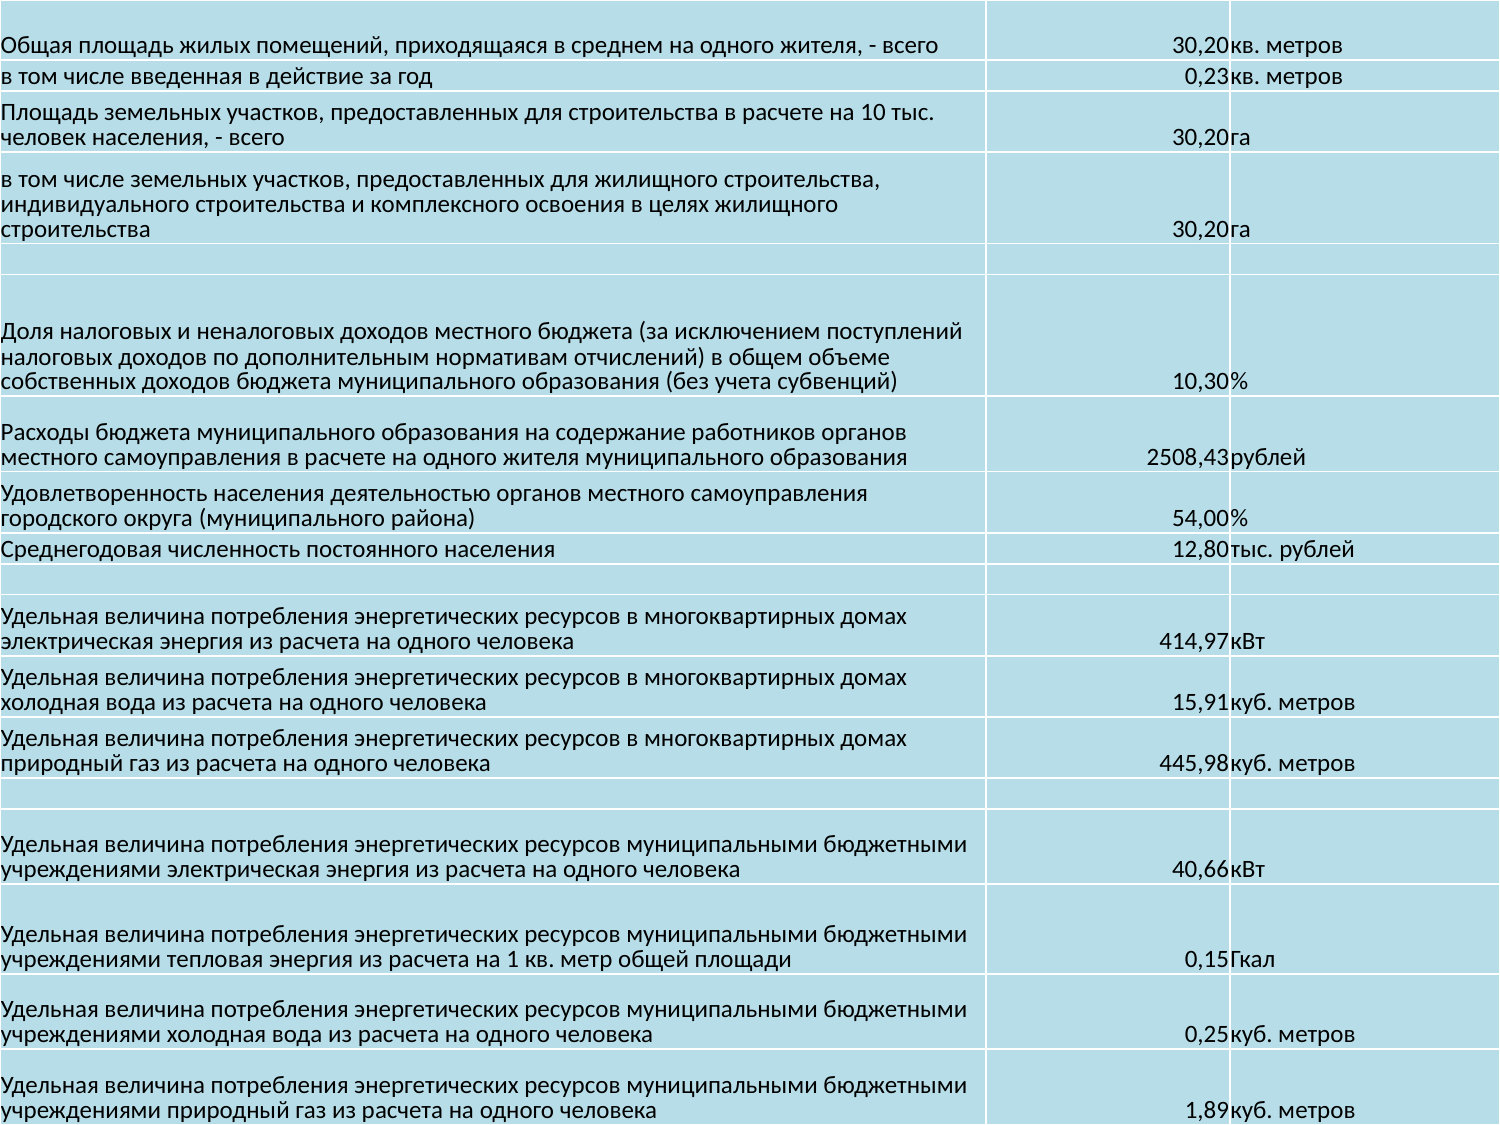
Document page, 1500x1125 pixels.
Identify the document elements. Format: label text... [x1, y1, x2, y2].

table_cell 40,66 [987, 810, 1229, 883]
table_cell % [1231, 472, 1499, 532]
table_cell 10,30 [987, 275, 1229, 395]
table_cell Среднегодовая численность постоянного населения [1, 534, 985, 563]
table_cell Удовлетворенность населения деятельностью органов местного самоуправления городского округа (муниципального района) [1, 472, 985, 532]
table_cell Расходы бюджета муниципального образования на содержание работников органов местного самоуправления в расчете на одного жителя муниципального образования [1, 397, 985, 471]
table_cell [1231, 244, 1499, 274]
table_cell [1231, 565, 1499, 594]
table_cell Гкал [1231, 885, 1499, 973]
table_cell куб. метров [1231, 718, 1499, 777]
table_cell 54,00 [987, 472, 1229, 532]
table_header 30,20 [987, 1, 1229, 59]
table_cell 0,23 [987, 61, 1229, 90]
table_cell [1, 779, 985, 808]
table_cell 30,20 [987, 92, 1229, 151]
table_cell Доля налоговых и неналоговых доходов местного бюджета (за исключением поступлений налоговых доходов по дополнительным нормативам отчислений) в общем объеме собственных доходов бюджета муниципального образования (без учета субвенций) [1, 275, 985, 395]
table_cell кв. метров [1231, 61, 1499, 90]
table_cell 0,25 [987, 975, 1229, 1048]
table_cell тыс. рублей [1231, 534, 1499, 563]
table_cell 2508,43 [987, 397, 1229, 471]
table_cell 1,89 [987, 1050, 1229, 1124]
table_cell 0,15 [987, 885, 1229, 973]
table_cell Удельная величина потребления энергетических ресурсов в многоквартирных домах природный газ из расчета на одного человека [1, 718, 985, 777]
table_cell [1, 565, 985, 594]
table_cell Удельная величина потребления энергетических ресурсов в многоквартирных домах холодная вода из расчета на одного человека [1, 657, 985, 716]
table_cell кВт [1231, 810, 1499, 883]
table_cell в том числе введенная в действие за год [1, 61, 985, 90]
table_cell 445,98 [987, 718, 1229, 777]
table_cell куб. метров [1231, 1050, 1499, 1124]
table_cell Удельная величина потребления энергетических ресурсов муниципальными бюджетными учреждениями холодная вода из расчета на одного человека [1, 975, 985, 1048]
table_cell Удельная величина потребления энергетических ресурсов в многоквартирных домах электрическая энергия из расчета на одного человека [1, 595, 985, 655]
table_cell % [1231, 275, 1499, 395]
table_cell Площадь земельных участков, предоставленных для строительства в расчете на 10 тыс. человек населения, - всего [1, 92, 985, 151]
table_cell куб. метров [1231, 657, 1499, 716]
table_cell 30,20 [987, 153, 1229, 243]
table_cell в том числе земельных участков, предоставленных для жилищного строительства, индивидуального строительства и комплексного освоения в целях жилищного строительства [1, 153, 985, 243]
table_cell 414,97 [987, 595, 1229, 655]
table_cell [987, 565, 1229, 594]
table_cell Удельная величина потребления энергетических ресурсов муниципальными бюджетными учреждениями природный газ из расчета на одного человека [1, 1050, 985, 1124]
table_header Общая площадь жилых помещений, приходящаяся в среднем на одного жителя, - всего [1, 1, 985, 59]
table_cell куб. метров [1231, 975, 1499, 1048]
table_cell [1, 244, 985, 274]
table_cell [987, 244, 1229, 274]
table_cell [1231, 779, 1499, 808]
table_cell га [1231, 153, 1499, 243]
table_cell Удельная величина потребления энергетических ресурсов муниципальными бюджетными учреждениями тепловая энергия из расчета на 1 кв. метр общей площади [1, 885, 985, 973]
table_cell кВт [1231, 595, 1499, 655]
table_cell 12,80 [987, 534, 1229, 563]
table_cell га [1231, 92, 1499, 151]
table_cell рублей [1231, 397, 1499, 471]
table_cell [987, 779, 1229, 808]
table_cell 15,91 [987, 657, 1229, 716]
table_header кв. метров [1231, 1, 1499, 59]
table_cell Удельная величина потребления энергетических ресурсов муниципальными бюджетными учреждениями электрическая энергия из расчета на одного человека [1, 810, 985, 883]
